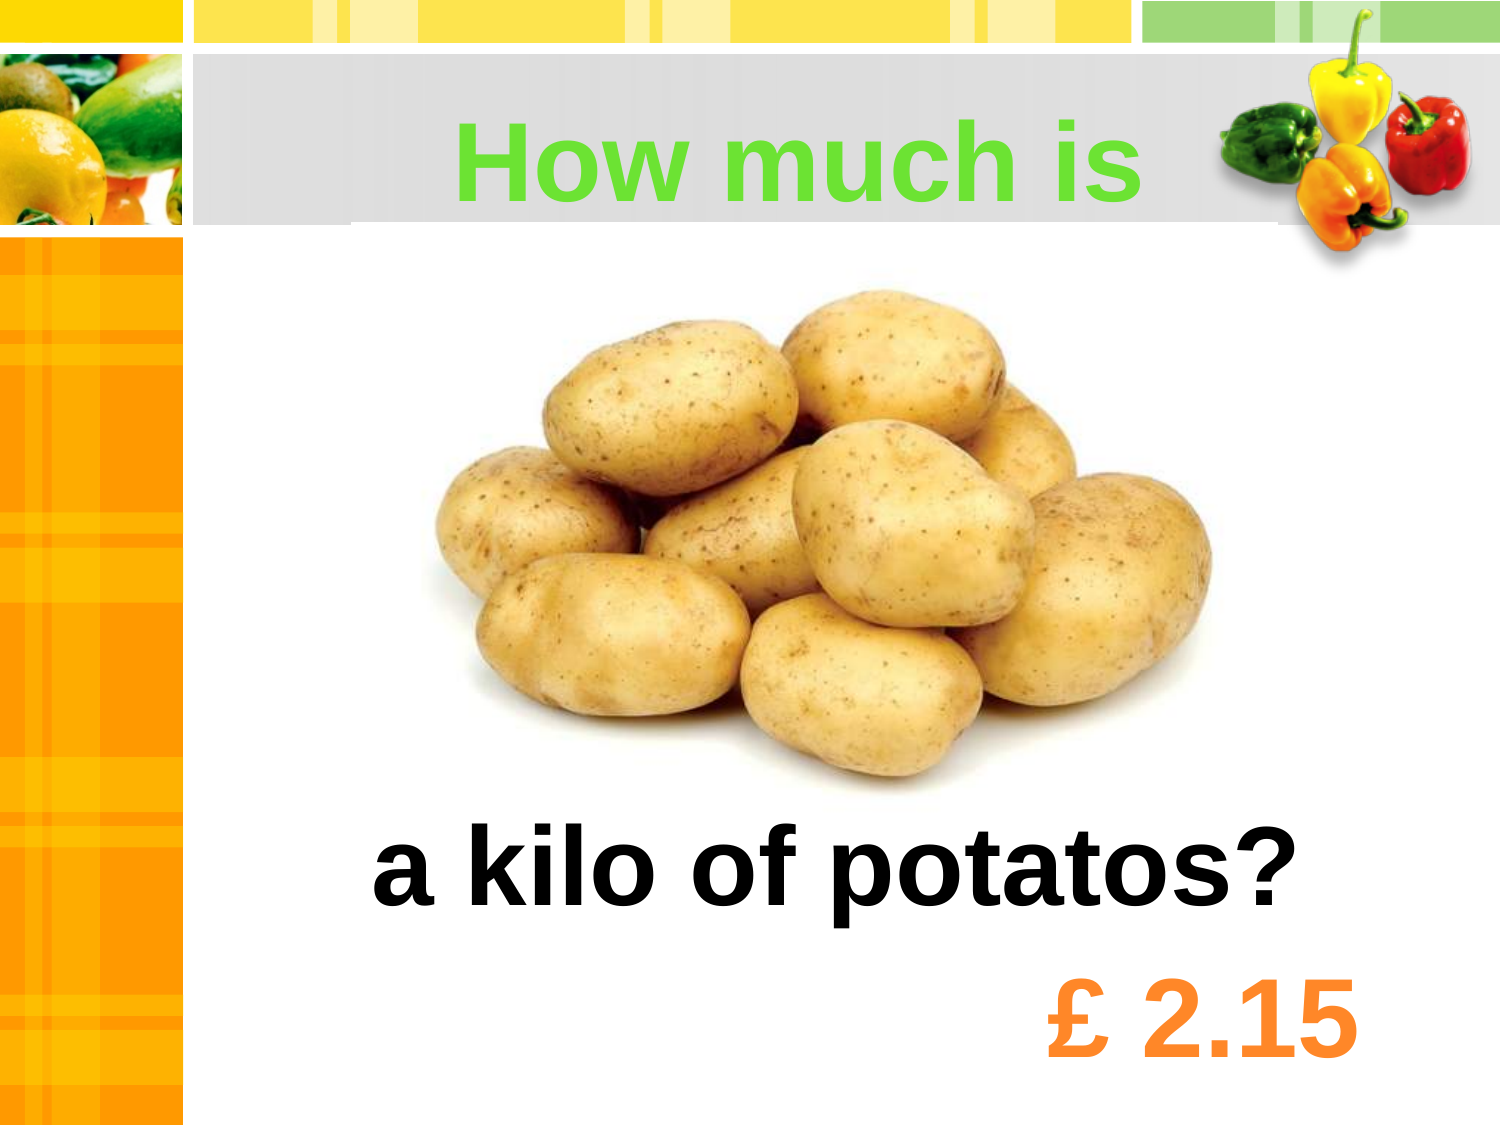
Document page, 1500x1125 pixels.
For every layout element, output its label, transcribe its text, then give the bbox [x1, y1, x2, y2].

text_box a kilo of potatos? [356, 785, 1318, 935]
text_box How much is [437, 81, 1193, 220]
picture [351, 9, 1483, 839]
text_box £ 2.15 [1032, 937, 1376, 1088]
picture [0, 54, 182, 225]
